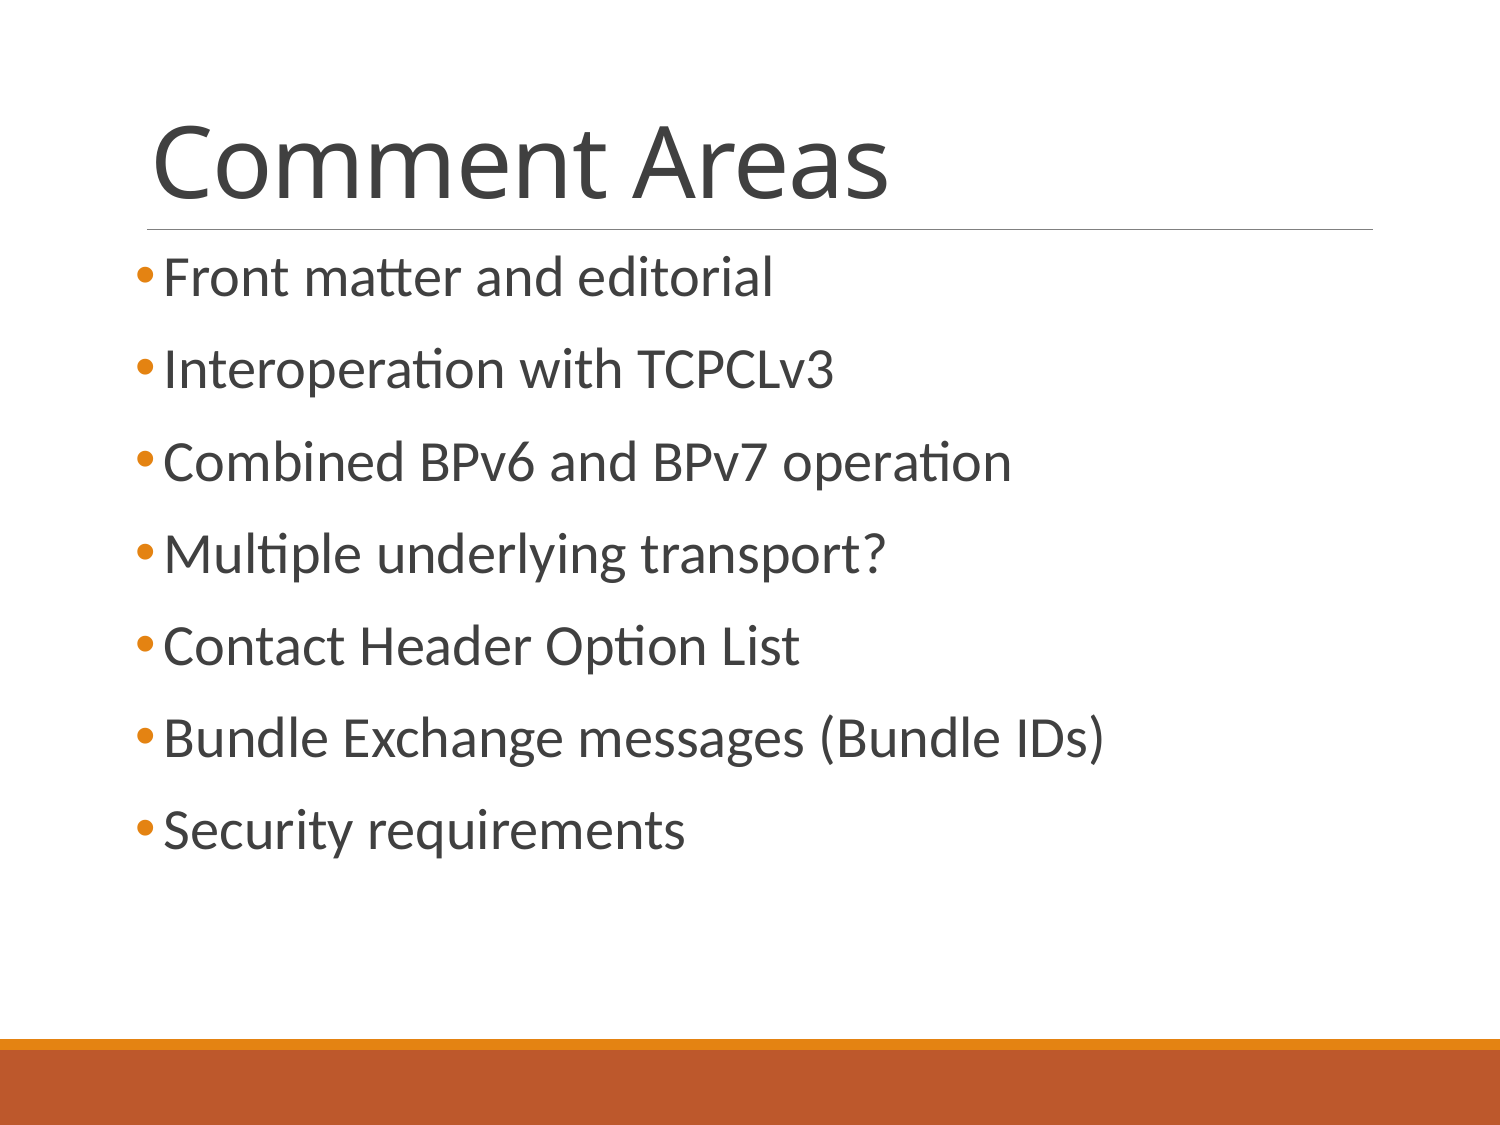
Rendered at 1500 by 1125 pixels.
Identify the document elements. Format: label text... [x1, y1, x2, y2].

title Comment Areas [135, 47, 1373, 227]
list Front matter and editorial Interoperation with TCPCLv3 Combined BPv6 and BPv7 operation Multiple underlying transport? Contact Header Option List Bundle Exchange messages (Bundle IDs) Security requirements [135, 238, 1373, 963]
